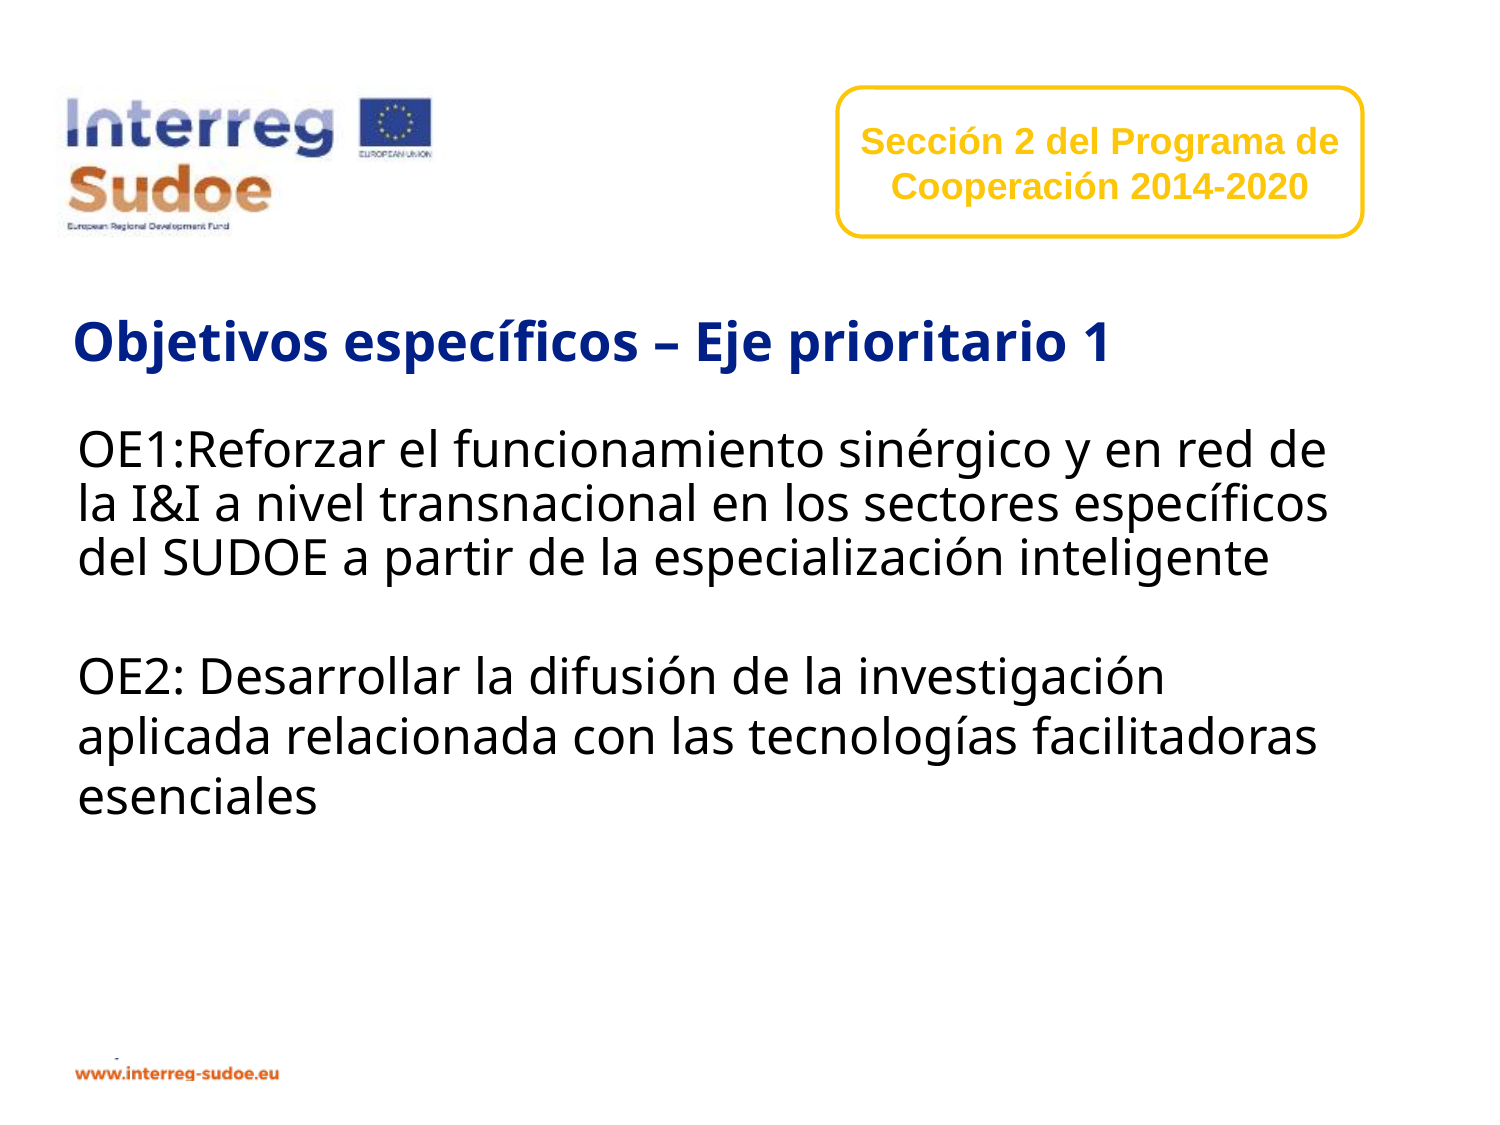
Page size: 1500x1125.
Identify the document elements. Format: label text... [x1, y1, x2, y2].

text_box Sección 2 del Programa de Cooperación 2014-2020 [835, 85, 1365, 239]
text_box OE2: Desarrollar la difusión de la investigación aplicada relacionada con las tecnologías facilitadoras esenciales [62, 637, 1387, 833]
title Objetivos específicos – Eje prioritario 1 [57, 299, 1438, 400]
picture [32, 62, 467, 264]
text_box OE1:Reforzar el funcionamiento sinérgico y en red de la I&I a nivel transnacional en los sectores específicos del SUDOE a partir de la especialización inteligente [62, 399, 1350, 611]
